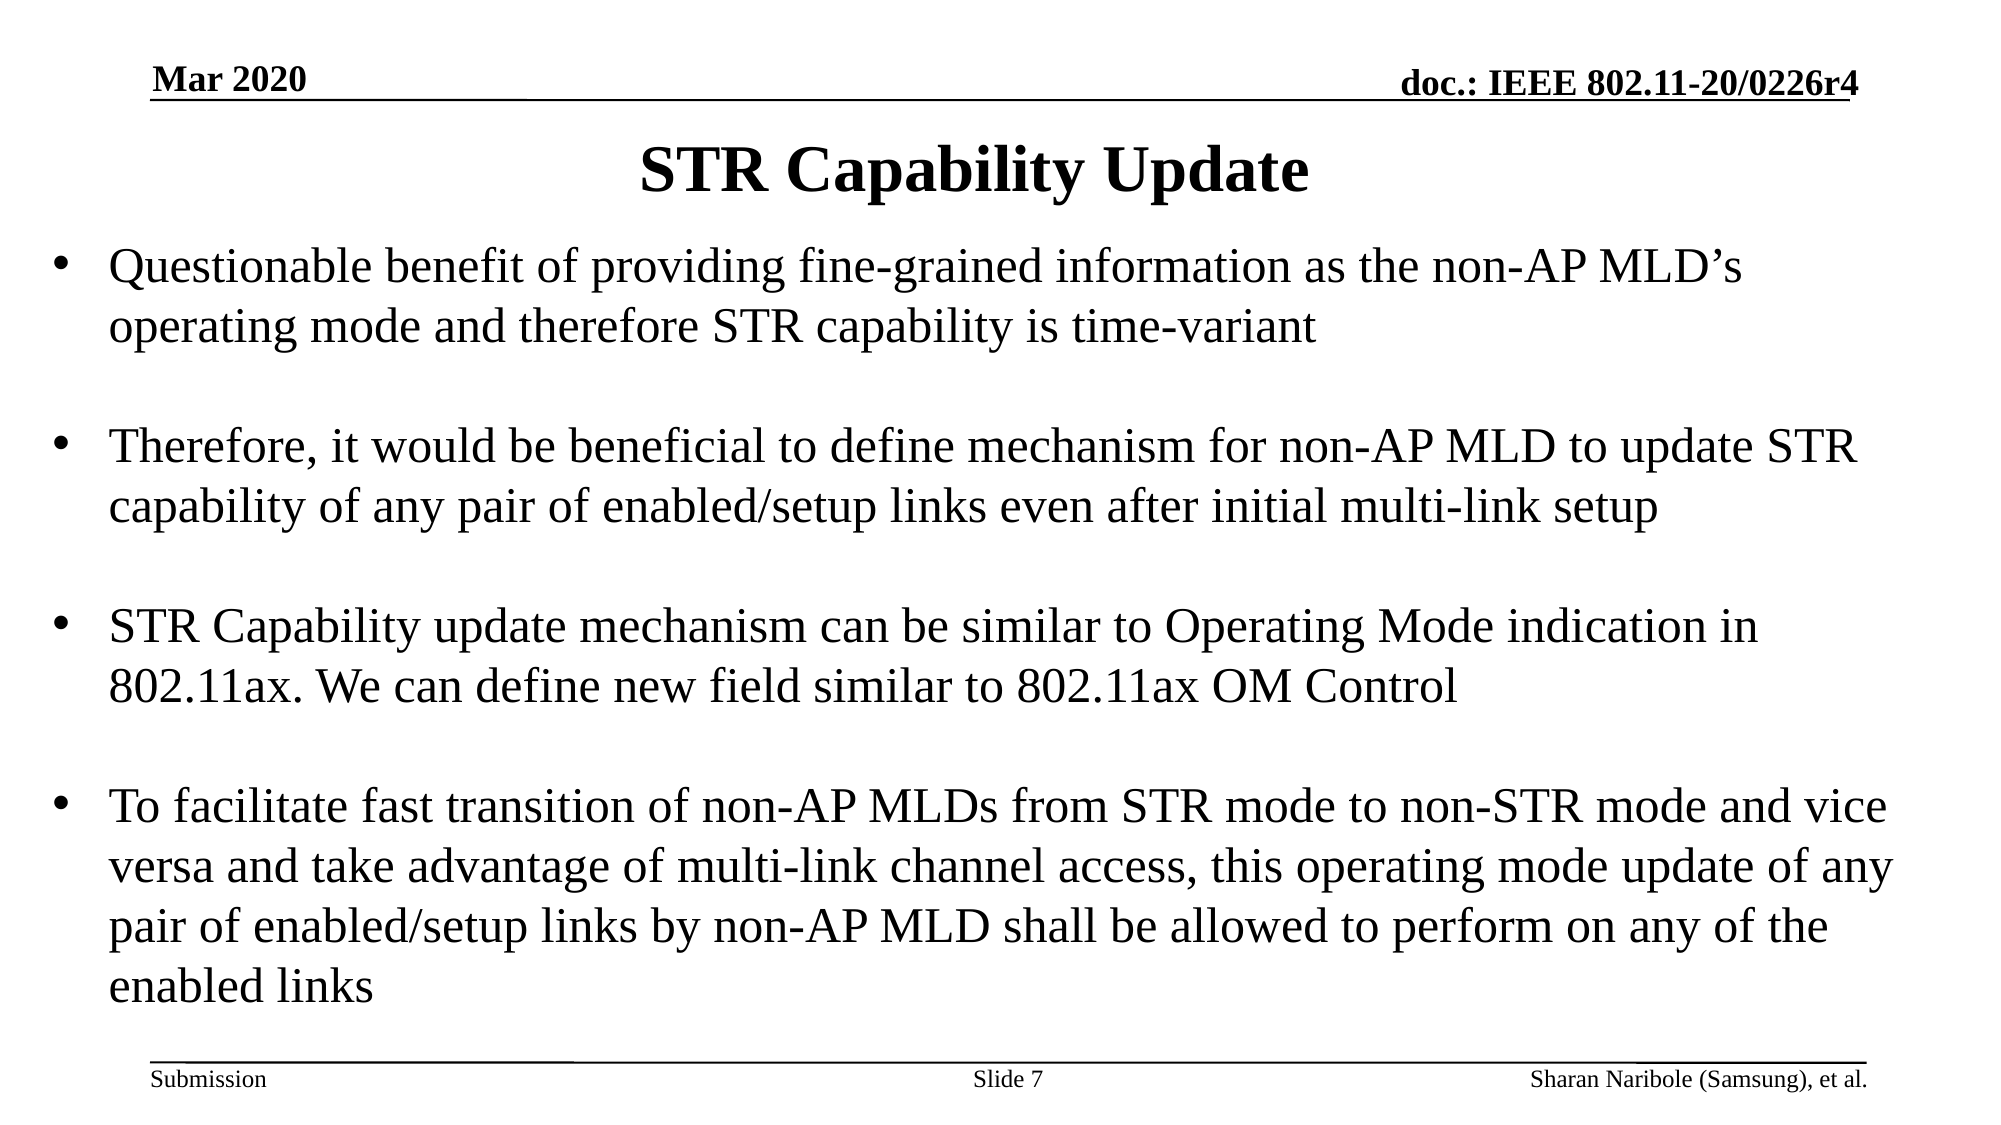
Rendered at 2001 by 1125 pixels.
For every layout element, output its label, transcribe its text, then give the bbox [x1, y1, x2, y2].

title STR Capability Update [124, 76, 1825, 224]
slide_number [152, 54, 563, 100]
text_box Questionable benefit of providing fine-grained information as the non-AP MLD’s operating mode and therefore STR capability is time-variant Therefore, it would be beneficial to define mechanism for non-AP MLD to update STR capability of any pair of enabled/setup links even after initial multi-link setup STR Capability update mechanism can be similar to Operating Mode indication in 802.11ax. We can define new field similar to 802.11ax OM Control To facilitate fast transition of non-AP MLDs from STR mode to non-STR mode and vice versa and take advantage of multi-link channel access, this operating mode update of any pair of enabled/setup links by non-AP MLD shall be allowed to perform on any of the enabled links [37, 224, 1950, 1125]
